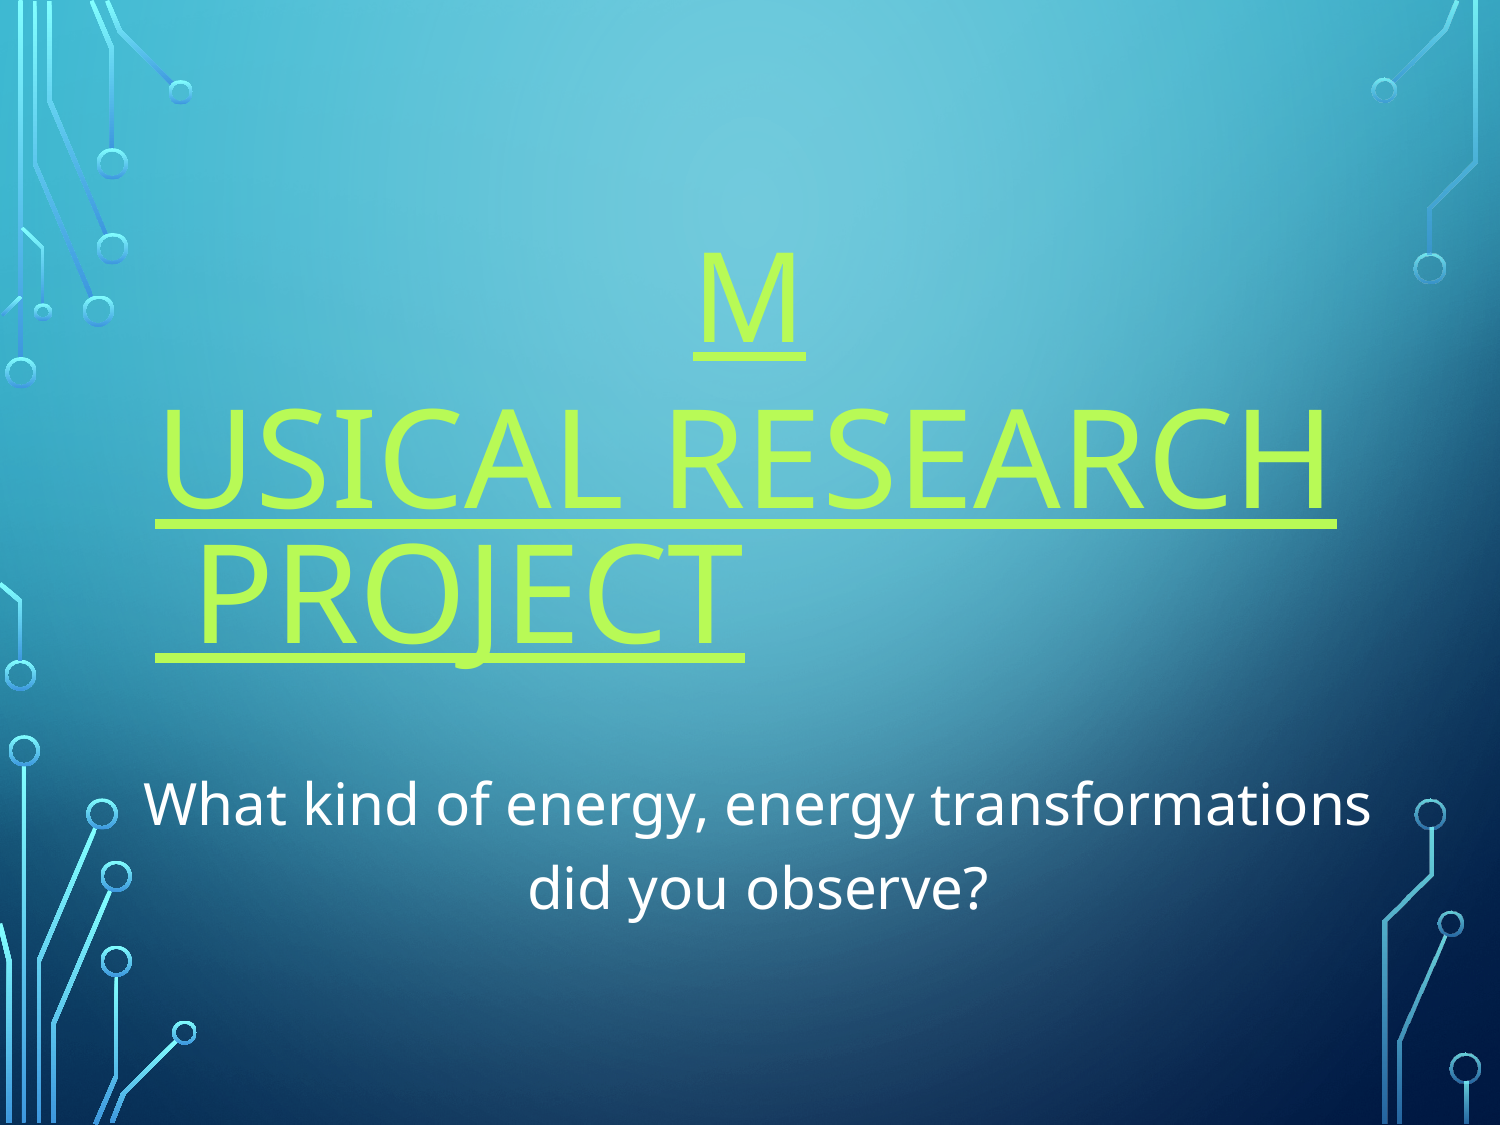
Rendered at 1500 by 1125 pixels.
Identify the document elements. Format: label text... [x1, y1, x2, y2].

title Musical Research Project [140, 99, 1360, 663]
list What kind of energy, energy transformations did you observe? [81, 725, 1435, 950]
